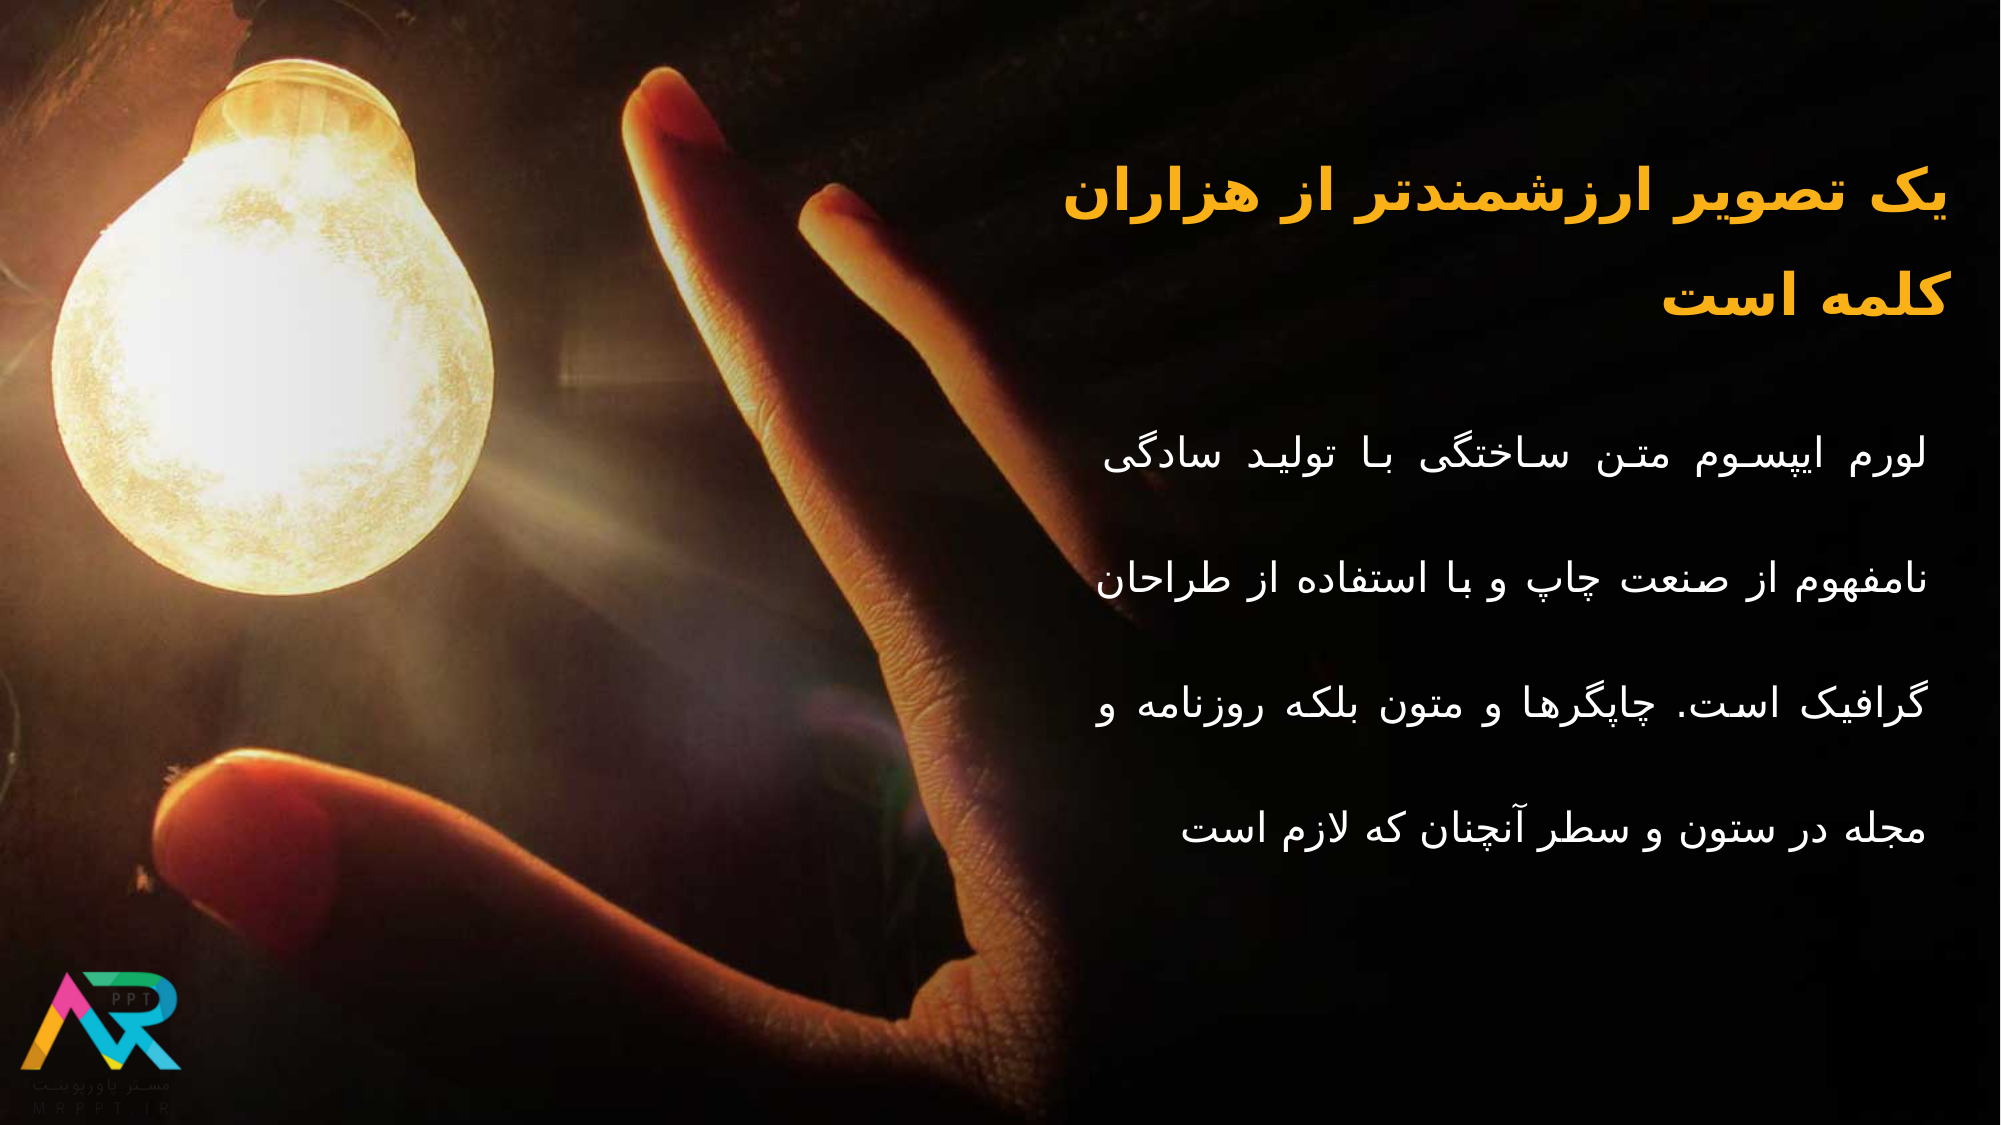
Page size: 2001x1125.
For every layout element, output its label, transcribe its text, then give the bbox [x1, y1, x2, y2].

text_box لورم ایپسوم متن ساختگی با تولید سادگی نامفهوم از صنعت چاپ و با استفاده از طراحان گرافیک است. چاپگرها و متون بلکه روزنامه و مجله در ستون و سطر آنچنان که لازم است [1092, 350, 1929, 708]
text_box یک تصویر ارزشمندتر از هزاران کلمه است [936, 221, 1952, 327]
picture [0, 0, 2001, 1125]
